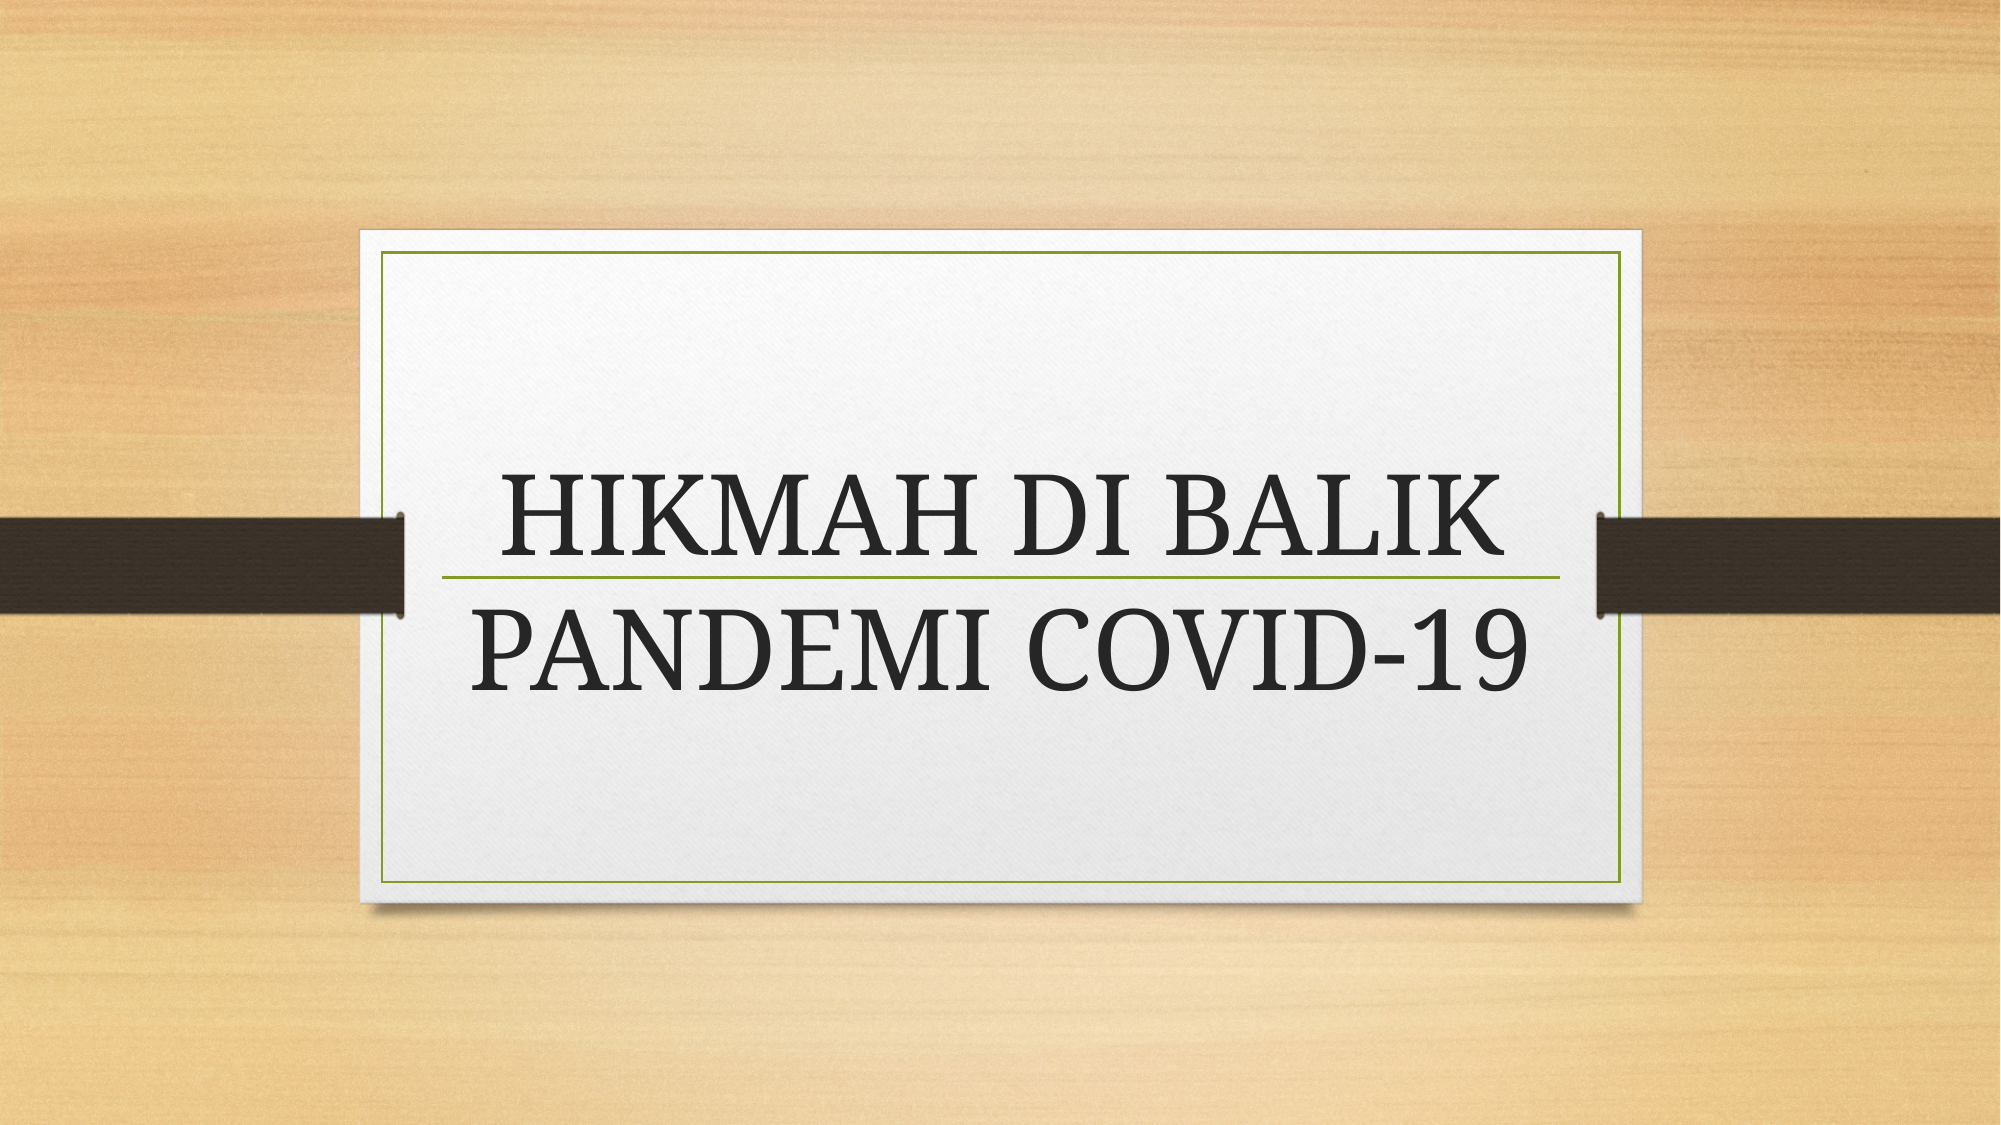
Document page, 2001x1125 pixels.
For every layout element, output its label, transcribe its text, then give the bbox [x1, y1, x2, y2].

title HIKMAH DI BALIK PANDEMI COVID-19 [441, 306, 1560, 721]
picture [0, 0, 2001, 1125]
